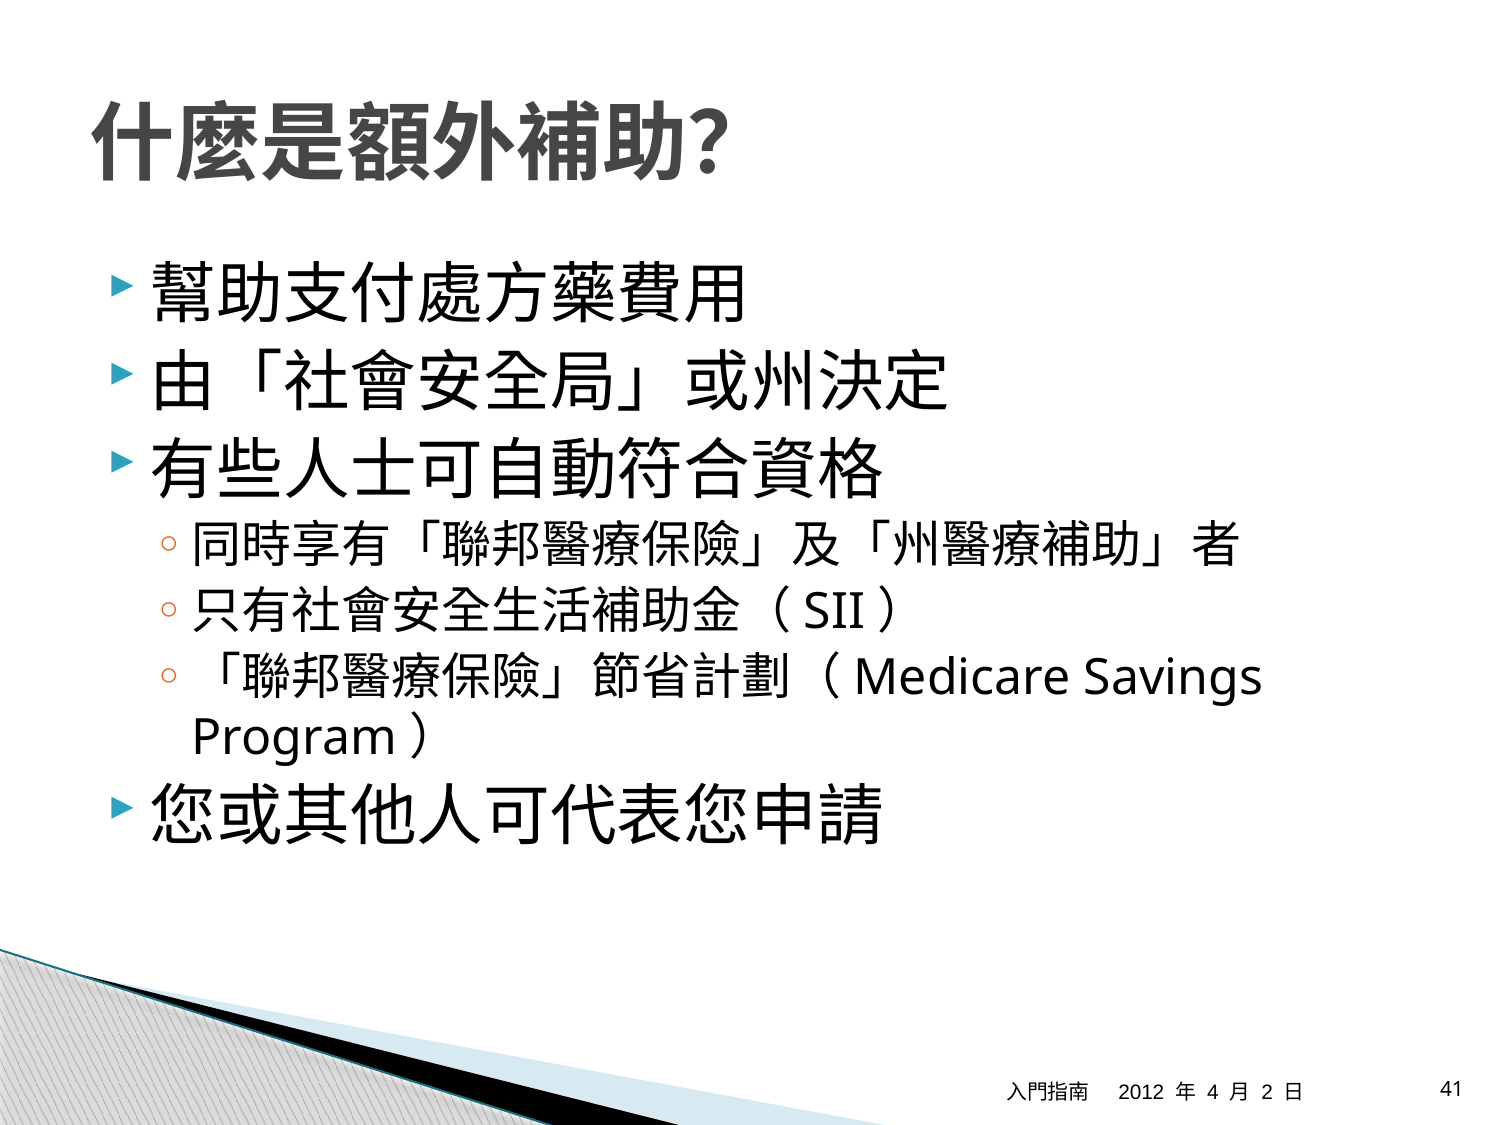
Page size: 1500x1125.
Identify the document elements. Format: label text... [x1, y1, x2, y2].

title 什麼是額外補助？ [75, 45, 1425, 233]
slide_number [1105, 1051, 1418, 1112]
footer 入門指南 [718, 1051, 1105, 1112]
list 幫助支付處方藥費用 由「社會安全局」或州決定 有些人士可自動符合資格 同時享有「聯邦醫療保險」及「州醫療補助」者 只有社會安全生活補助金（SII） 「聯邦醫療保險」節省計劃（Medicare Savings Program） 您或其他人可代表您申請 [75, 243, 1425, 986]
slide_number 41 [1418, 1051, 1479, 1112]
